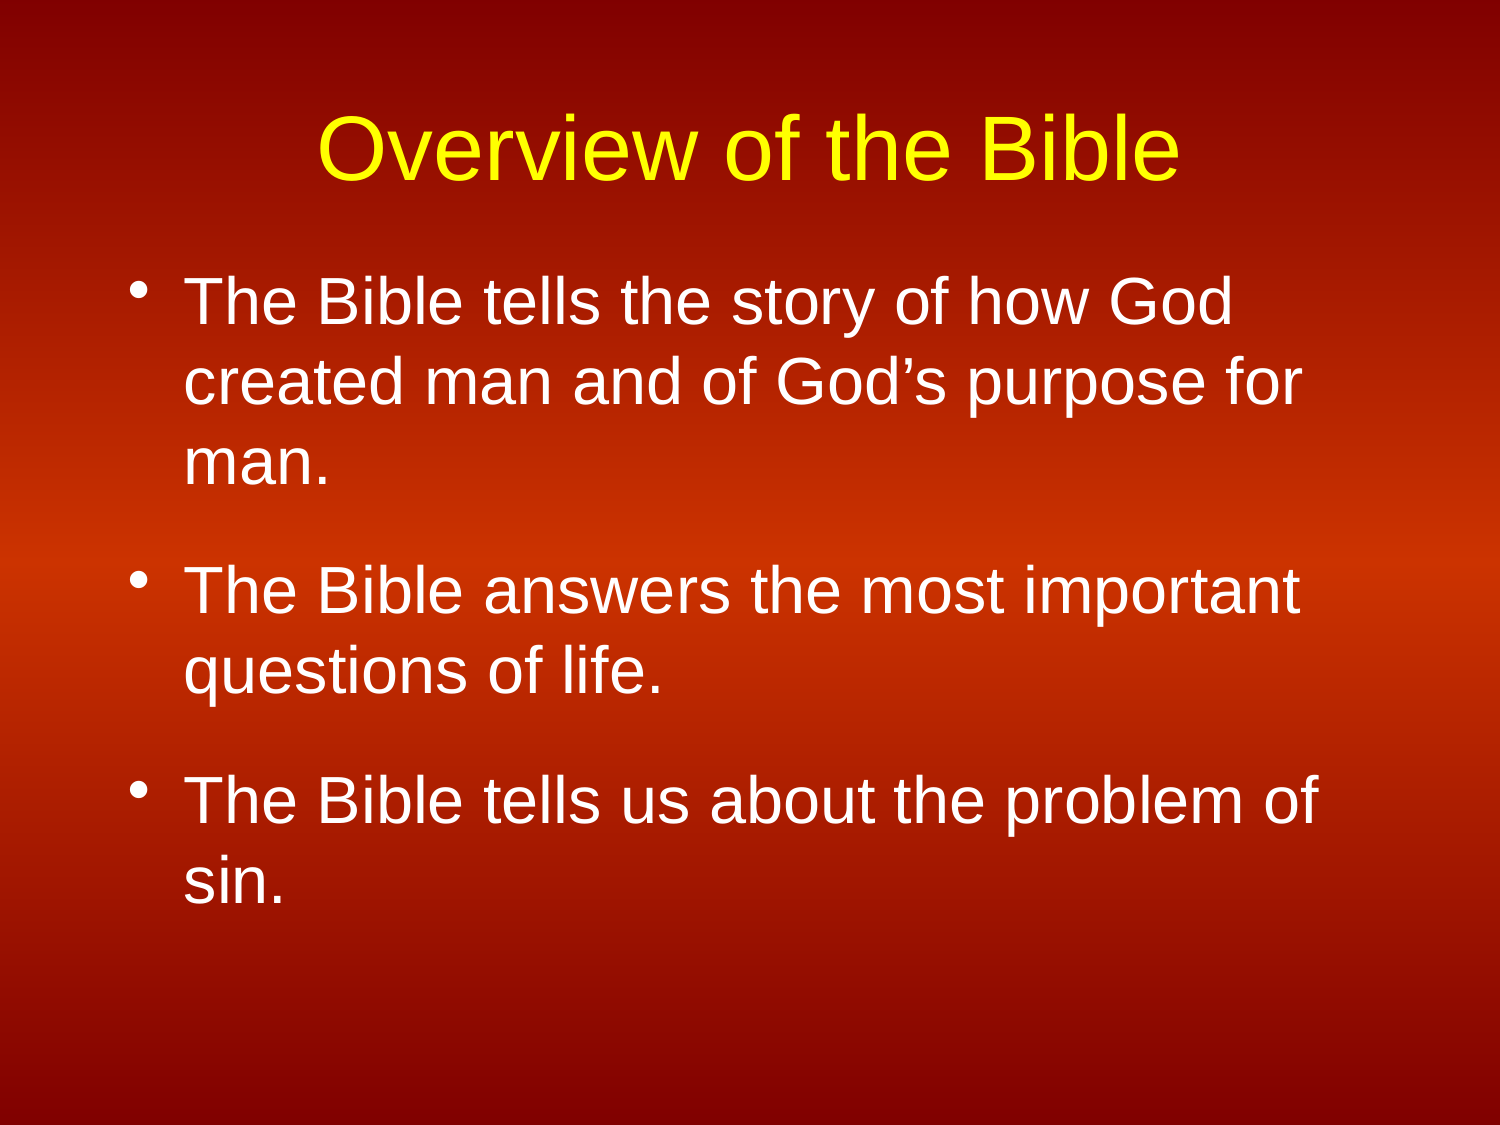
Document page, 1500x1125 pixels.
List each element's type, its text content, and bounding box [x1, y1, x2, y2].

list The Bible tells the story of how God created man and of God’s purpose for man. The Bible answers the most important questions of life. The Bible tells us about the problem of sin. [112, 249, 1388, 1063]
title Overview of the Bible [112, 50, 1388, 238]
